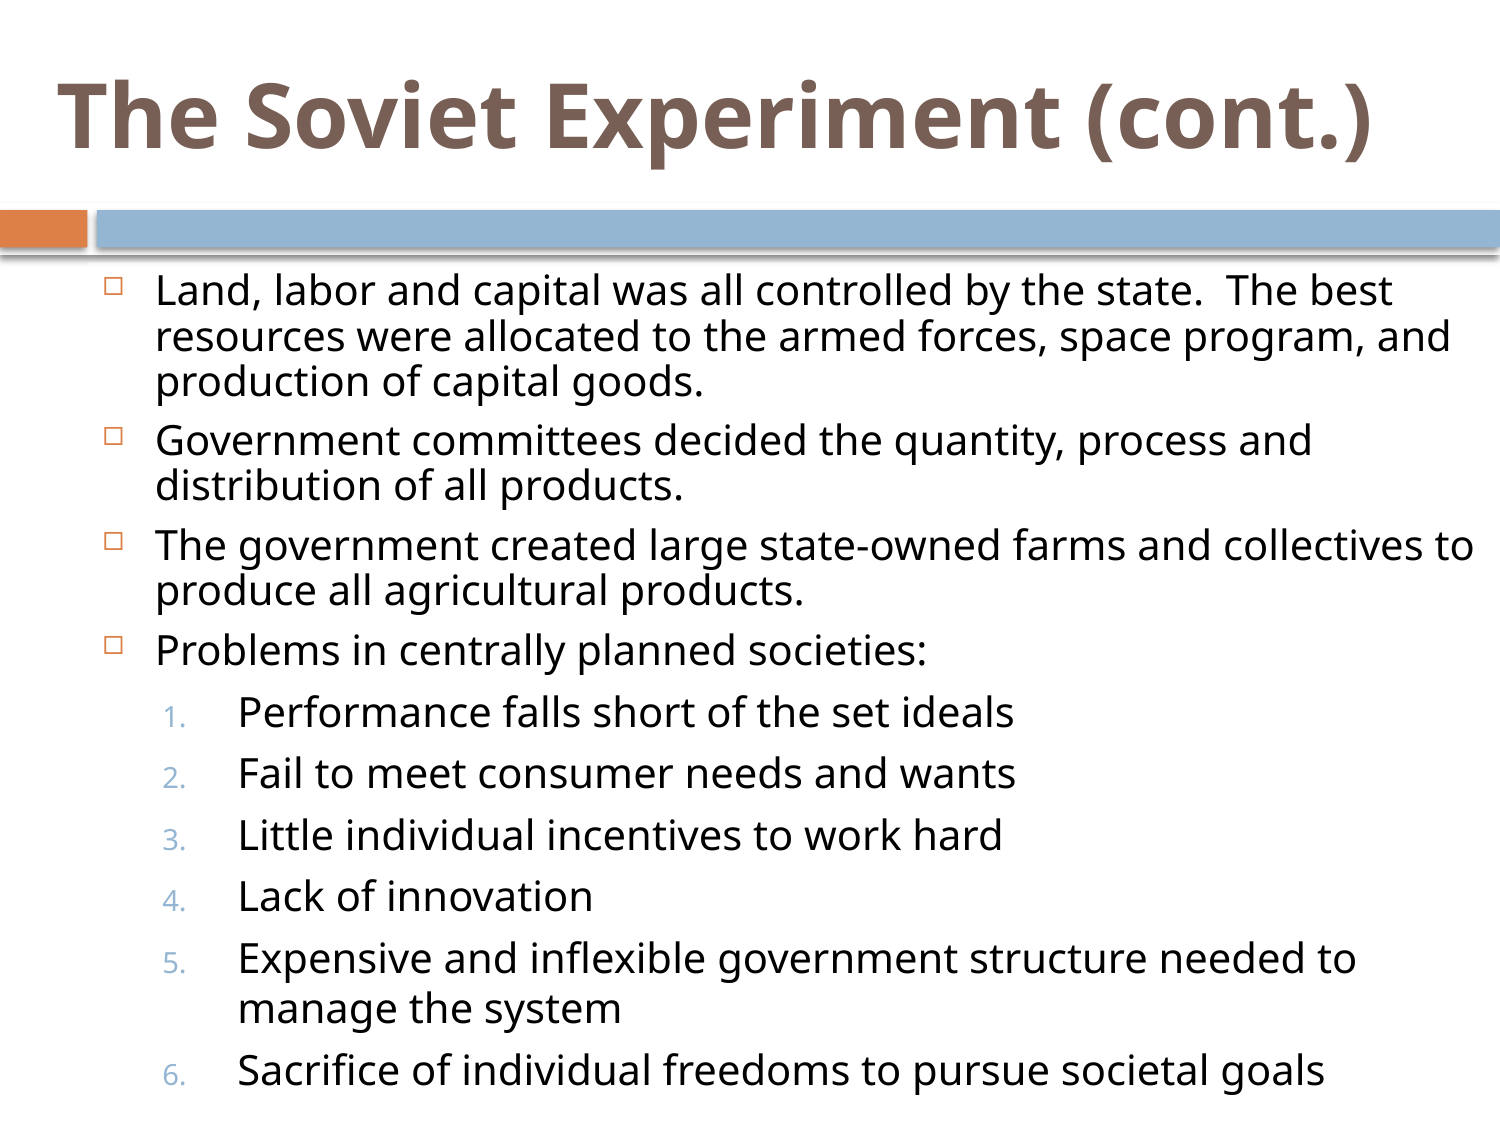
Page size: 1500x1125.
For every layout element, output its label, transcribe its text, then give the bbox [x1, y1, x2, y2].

list Land, labor and capital was all controlled by the state. The best resources were allocated to the armed forces, space program, and production of capital goods. Government committees decided the quantity, process and distribution of all products. The government created large state-owned farms and collectives to produce all agricultural products. Problems in centrally planned societies: Performance falls short of the set ideals Fail to meet consumer needs and wants Little individual incentives to work hard Lack of innovation Expensive and inflexible government structure needed to manage the system Sacrifice of individual freedoms to pursue societal goals [87, 262, 1500, 1125]
title The Soviet Experiment (cont.) [0, 50, 1463, 175]
